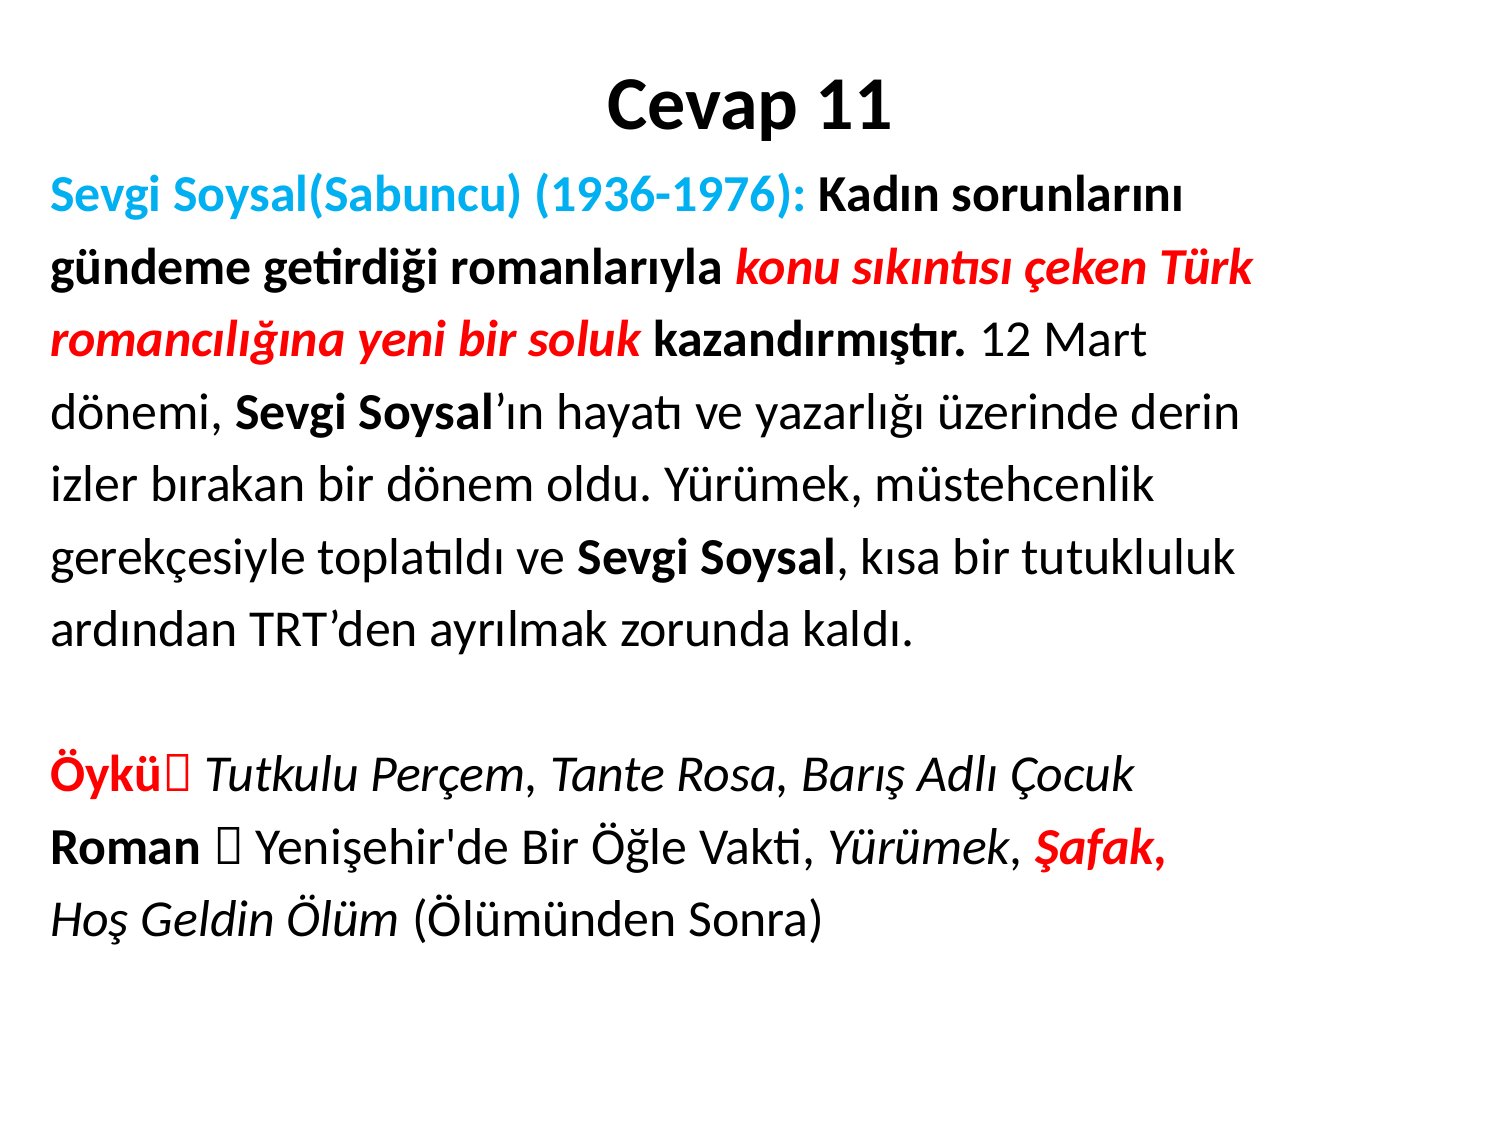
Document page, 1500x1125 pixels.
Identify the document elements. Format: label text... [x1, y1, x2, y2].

list Sevgi Soysal(Sabuncu) (1936-1976): Kadın sorunlarını gündeme getirdiği romanlarıyla konu sıkıntısı çeken Türk romancılığına yeni bir soluk kazandırmıştır. 12 Mart dönemi, Sevgi Soysal’ın hayatı ve yazarlığı üzerinde derin izler bırakan bir dönem oldu. Yürümek, müstehcenlik gerekçesiyle toplatıldı ve Sevgi Soysal, kısa bir tutukluluk ardından TRT’den ayrılmak zorunda kaldı. Öykü Tutkulu Perçem, Tante Rosa, Barış Adlı Çocuk Roman  Yenişehir'de Bir Öğle Vakti, Yürümek, Şafak, Hoş Geldin Ölüm (Ölümünden Sonra) [35, 152, 1454, 1102]
title Cevap 11 [75, 45, 1425, 152]
